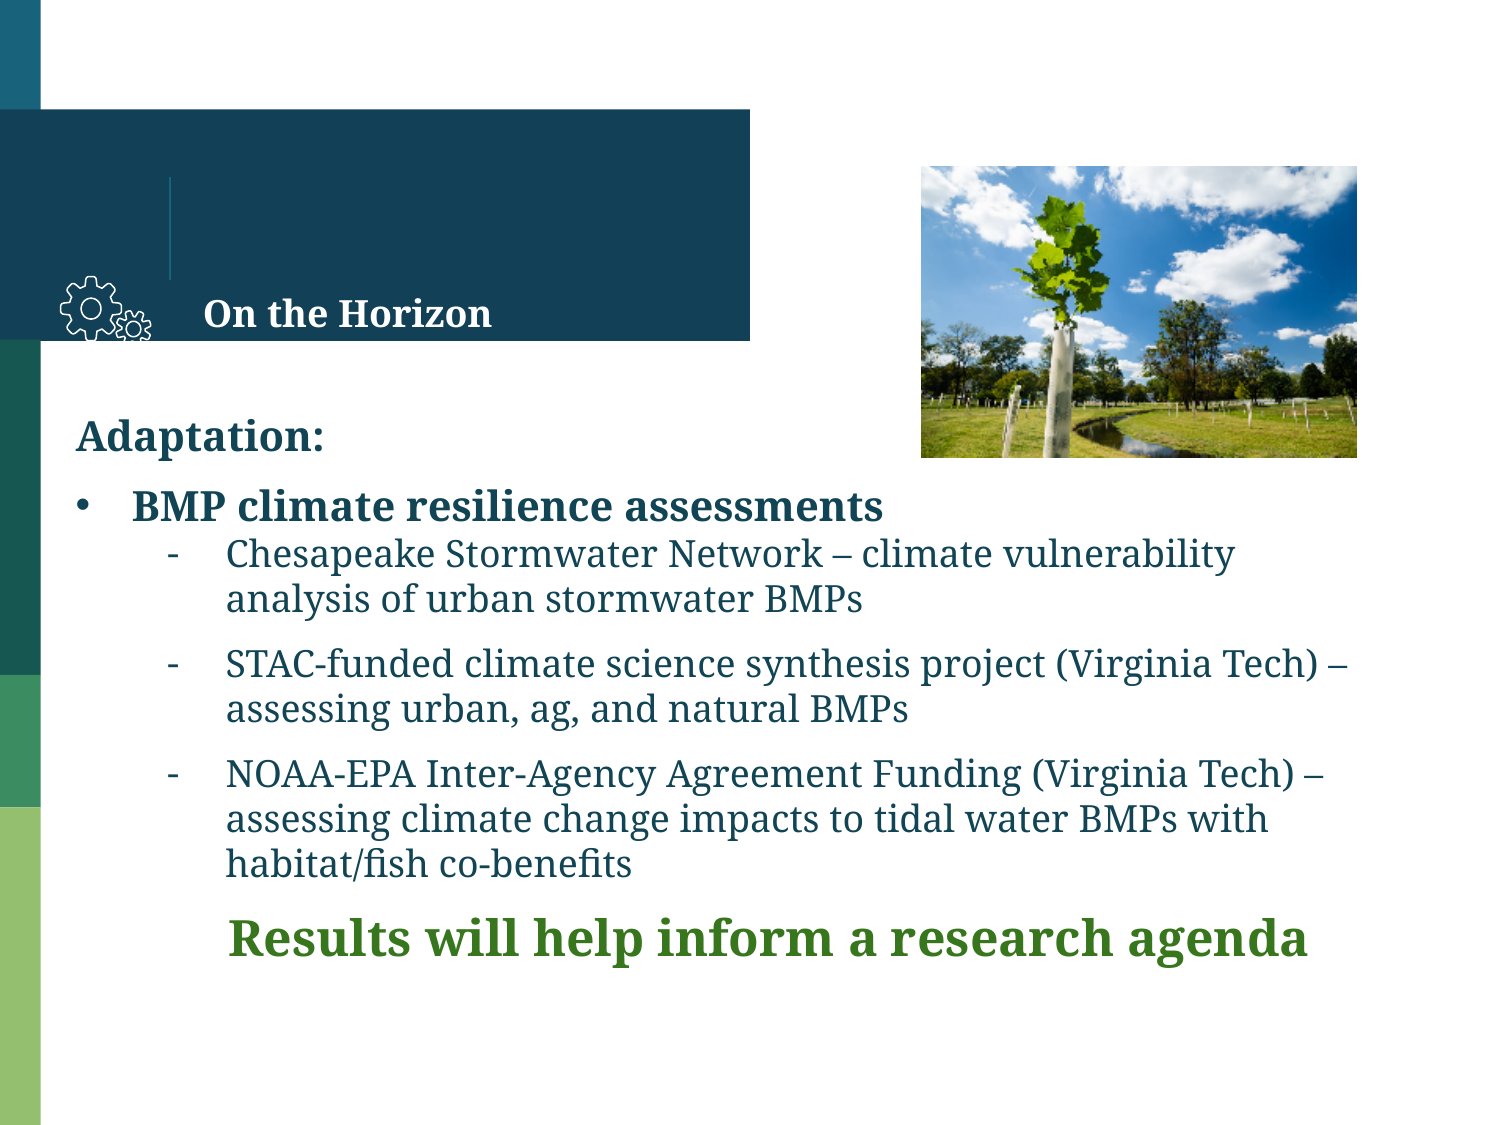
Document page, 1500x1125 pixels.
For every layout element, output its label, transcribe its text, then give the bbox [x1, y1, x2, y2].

title On the Horizon [187, 227, 715, 394]
picture [921, 166, 1357, 458]
list Adaptation: BMP climate resilience assessments Chesapeake Stormwater Network – climate vulnerability analysis of urban stormwater BMPs STAC-funded climate science synthesis project (Virginia Tech) – assessing urban, ag, and natural BMPs NOAA-EPA Inter-Agency Agreement Funding (Virginia Tech) – assessing climate change impacts to tidal water BMPs with habitat/fish co-benefits [60, 394, 1367, 870]
text_box Results will help inform a research agenda [121, 898, 1417, 974]
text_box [60, 276, 151, 348]
